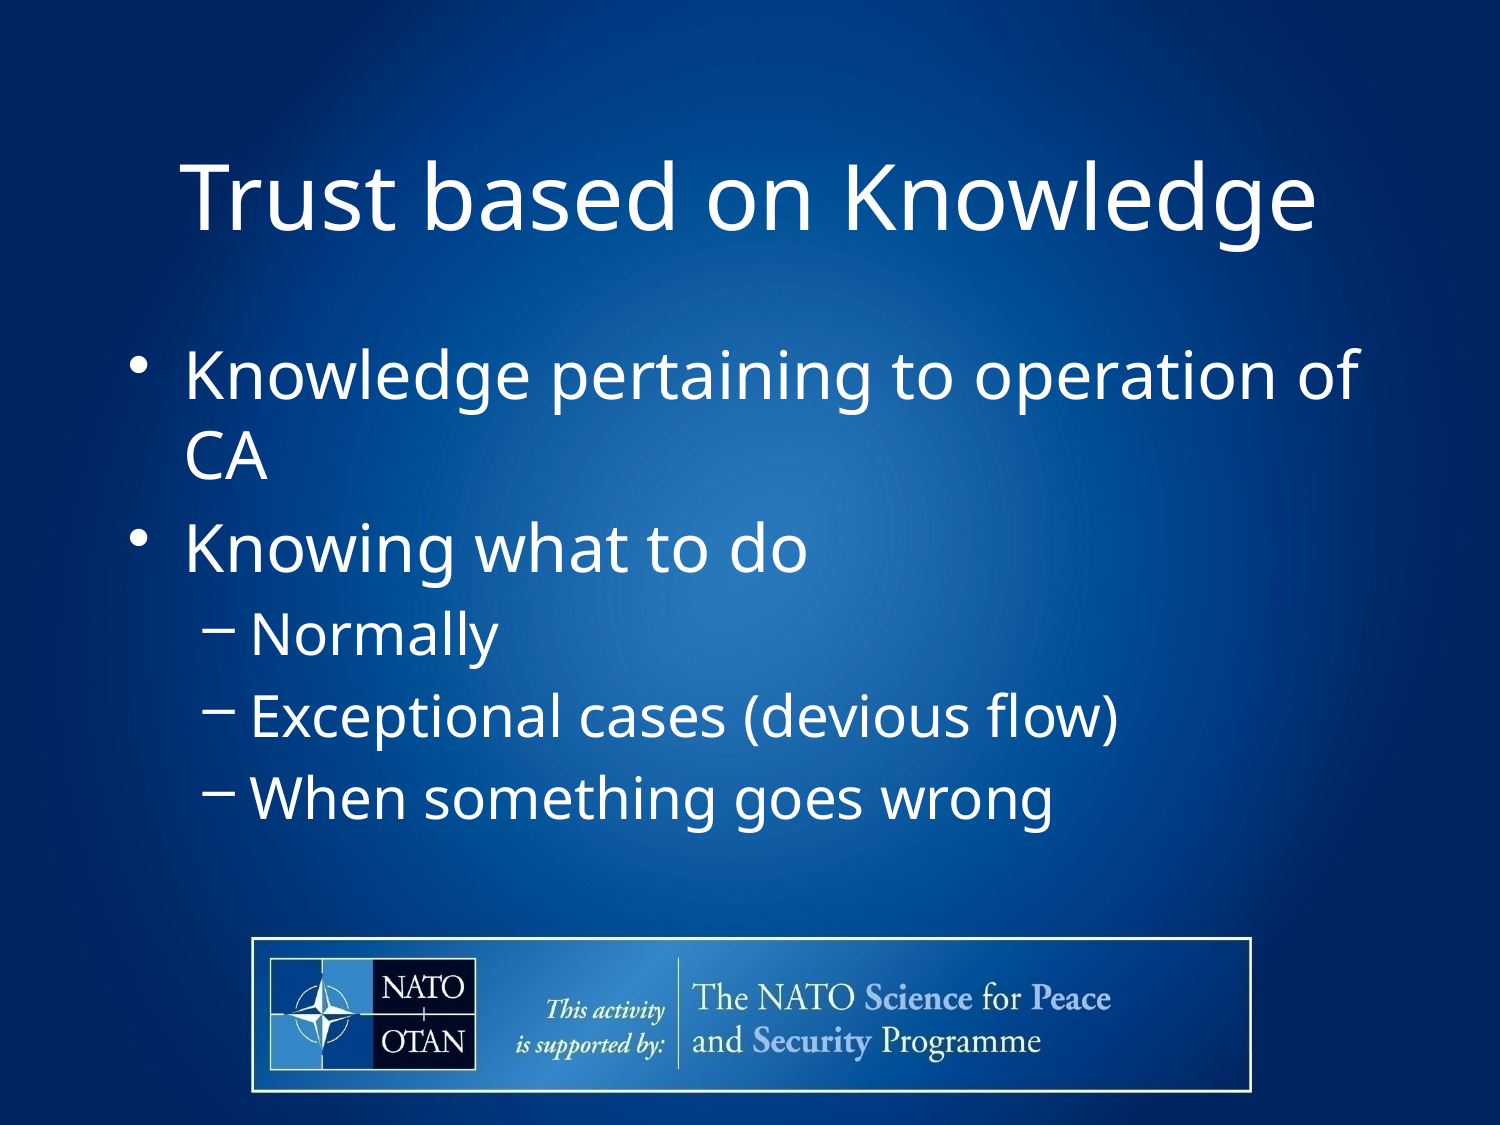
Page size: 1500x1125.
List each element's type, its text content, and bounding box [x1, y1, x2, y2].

picture [0, 0, 1500, 1125]
list Knowledge pertaining to operation of CA Knowing what to do Normally Exceptional cases (devious flow) When something goes wrong [112, 324, 1407, 913]
title Trust based on Knowledge [112, 99, 1388, 288]
